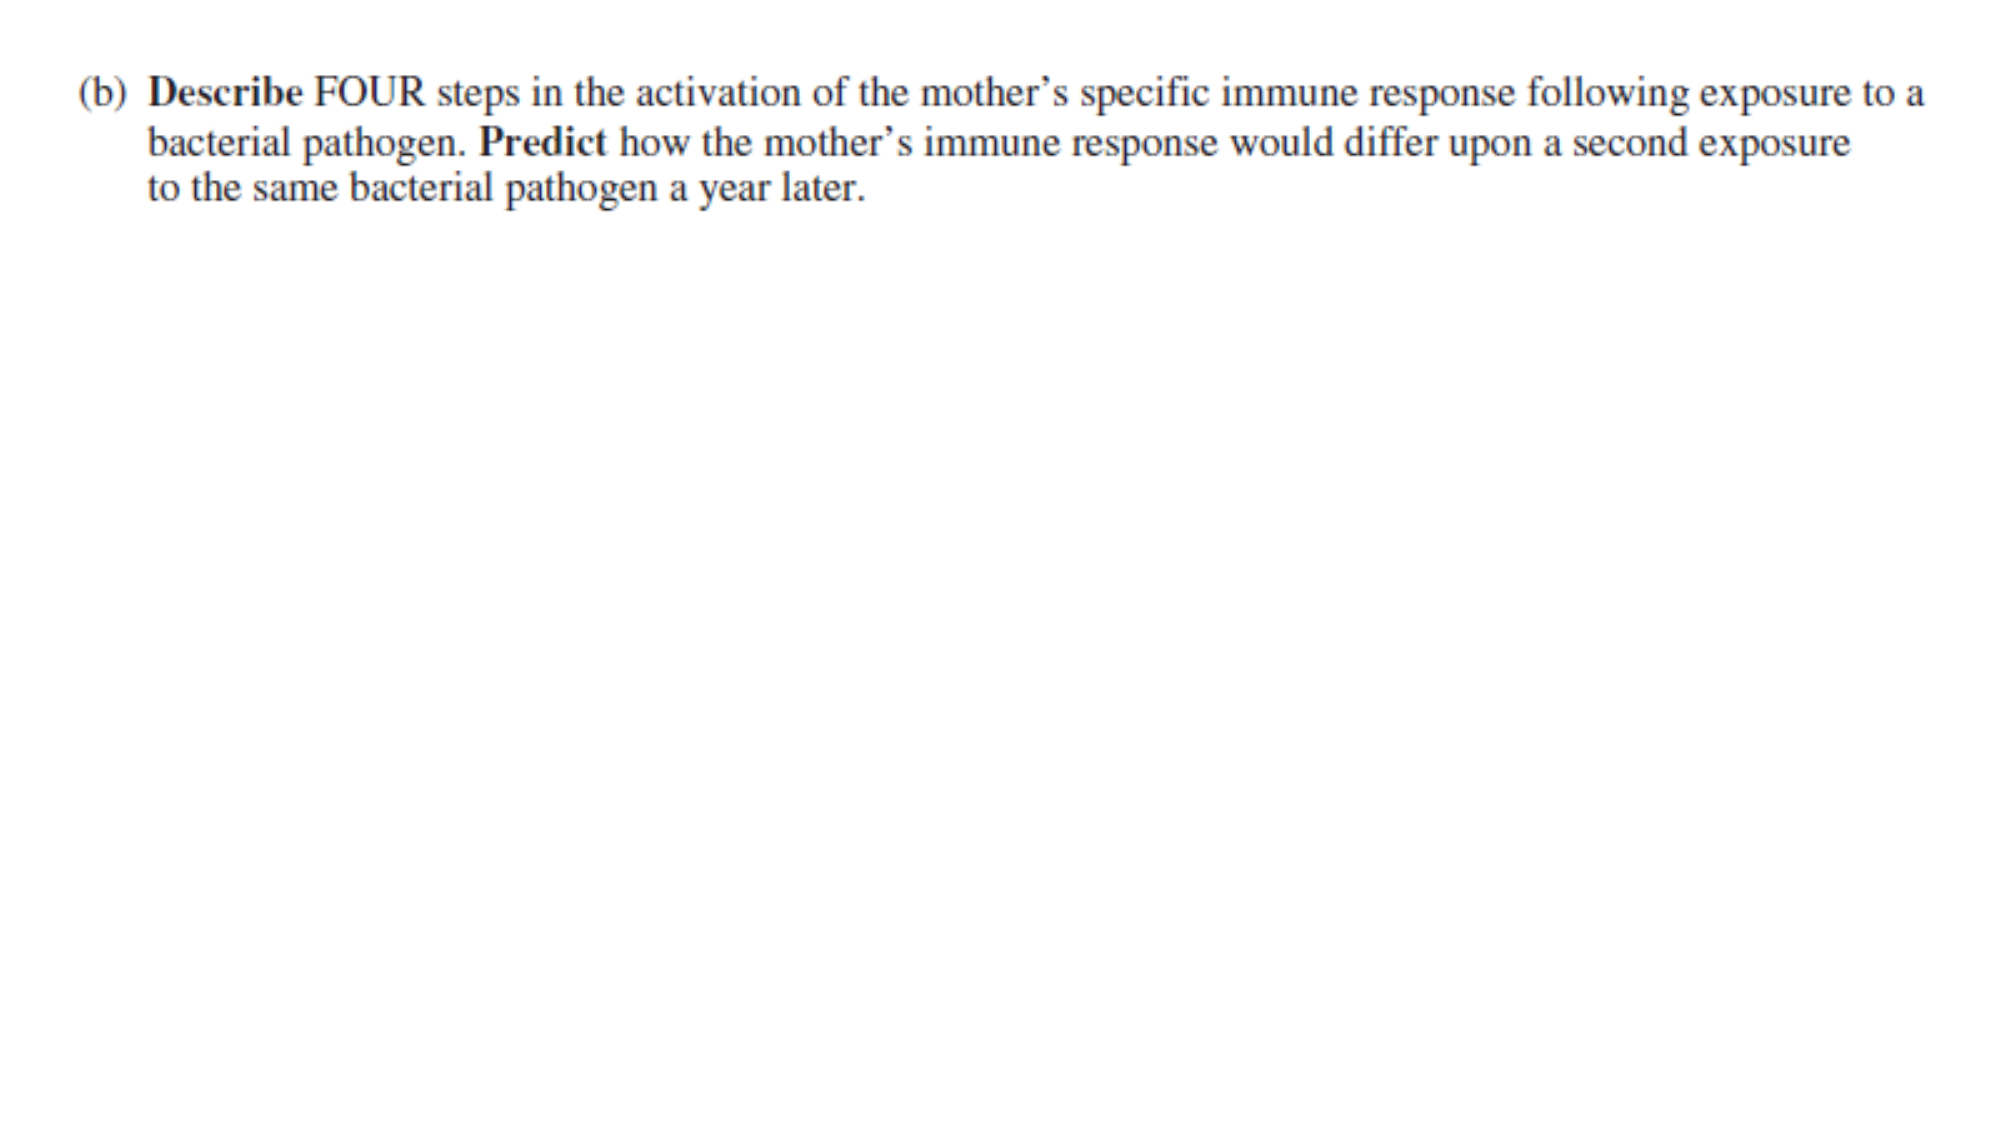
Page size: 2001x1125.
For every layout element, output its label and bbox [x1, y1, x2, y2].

picture [0, 56, 1985, 231]
